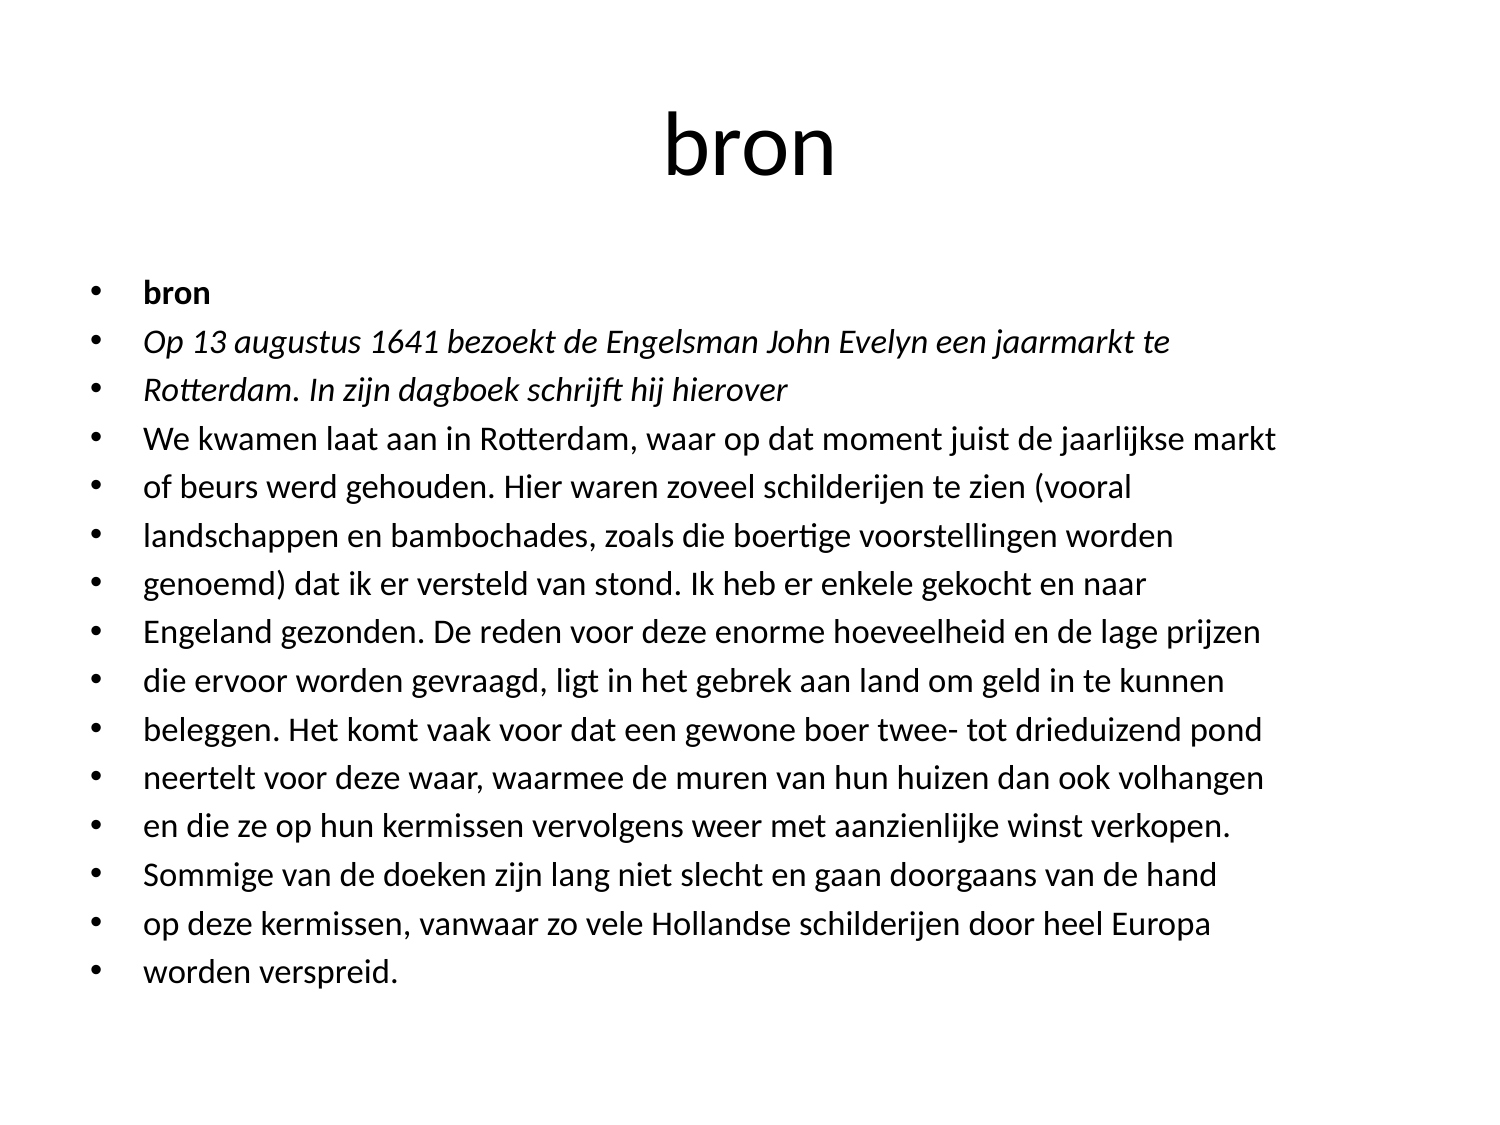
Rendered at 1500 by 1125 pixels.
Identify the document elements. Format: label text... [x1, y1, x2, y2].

list bron Op 13 augustus 1641 bezoekt de Engelsman John Evelyn een jaarmarkt te Rotterdam. In zijn dagboek schrijft hij hierover We kwamen laat aan in Rotterdam, waar op dat moment juist de jaarlijkse markt of beurs werd gehouden. Hier waren zoveel schilderijen te zien (vooral landschappen en bambochades, zoals die boertige voorstellingen worden genoemd) dat ik er versteld van stond. Ik heb er enkele gekocht en naar Engeland gezonden. De reden voor deze enorme hoeveelheid en de lage prijzen die ervoor worden gevraagd, ligt in het gebrek aan land om geld in te kunnen beleggen. Het komt vaak voor dat een gewone boer twee- tot drieduizend pond neertelt voor deze waar, waarmee de muren van hun huizen dan ook volhangen en die ze op hun kermissen vervolgens weer met aanzienlijke winst verkopen. Sommige van de doeken zijn lang niet slecht en gaan doorgaans van de hand op deze kermissen, vanwaar zo vele Hollandse schilderijen door heel Europa worden verspreid. [75, 262, 1425, 1005]
title bron [75, 45, 1425, 233]
